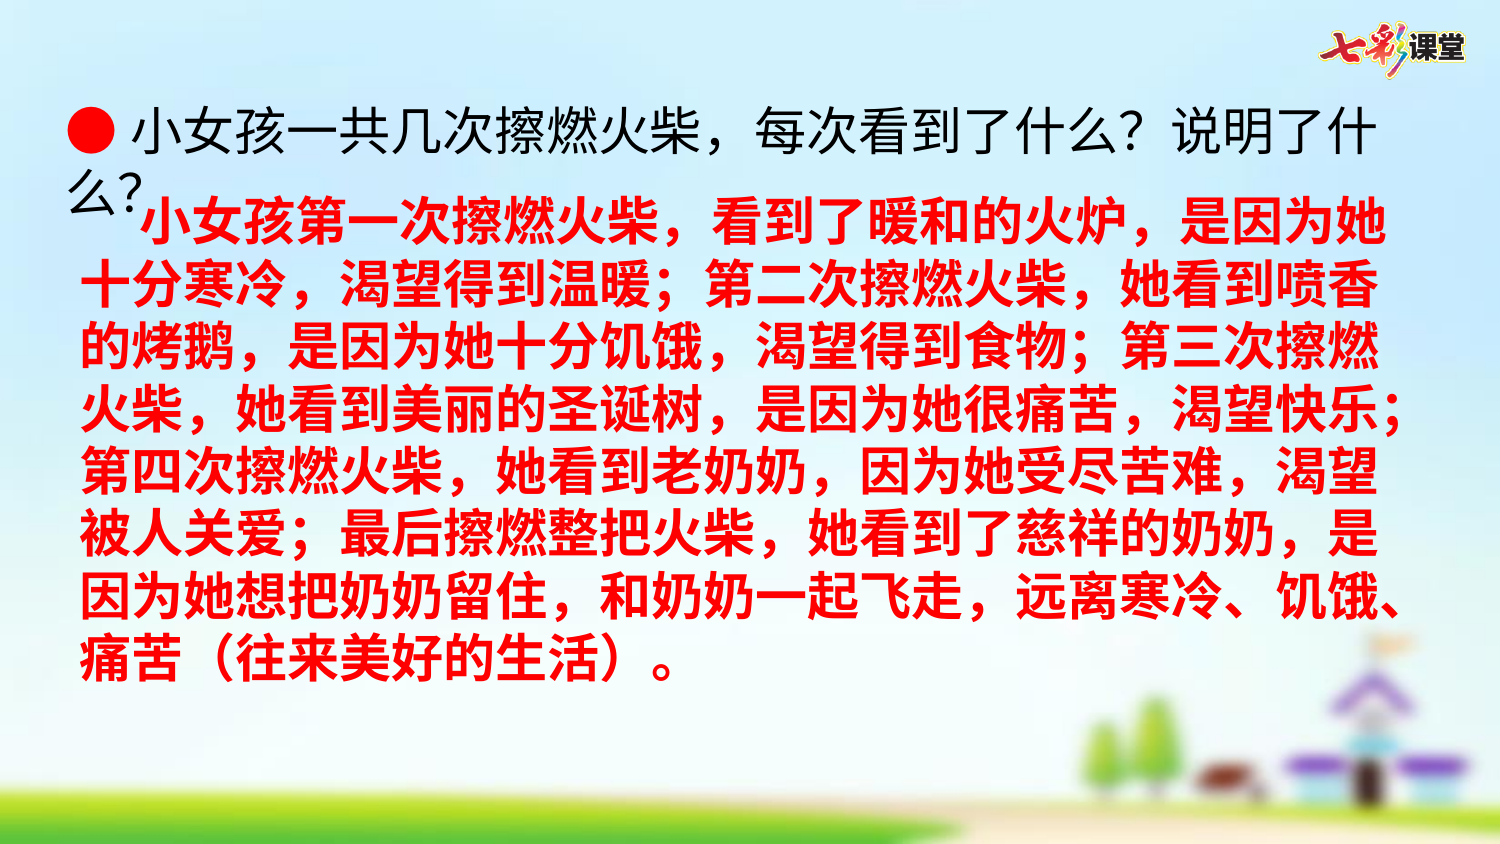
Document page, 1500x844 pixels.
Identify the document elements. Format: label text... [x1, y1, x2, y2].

text_box ●小女孩一共几次擦燃火柴，每次看到了什么？说明了什么？ [50, 91, 1436, 231]
picture [0, 0, 1500, 844]
text_box 小女孩第一次擦燃火柴，看到了暖和的火炉，是因为她十分寒冷，渴望得到温暖；第二次擦燃火柴，她看到喷香的烤鹅，是因为她十分饥饿，渴望得到食物；第三次擦燃火柴，她看到美丽的圣诞树，是因为她很痛苦，渴望快乐；第四次擦燃火柴，她看到老奶奶，因为她受尽苦难，渴望被人关爱；最后擦燃整把火柴，她看到了慈祥的奶奶，是因为她想把奶奶留住，和奶奶一起飞走，远离寒冷、饥饿、痛苦（往来美好的生活）。 [64, 181, 1436, 696]
